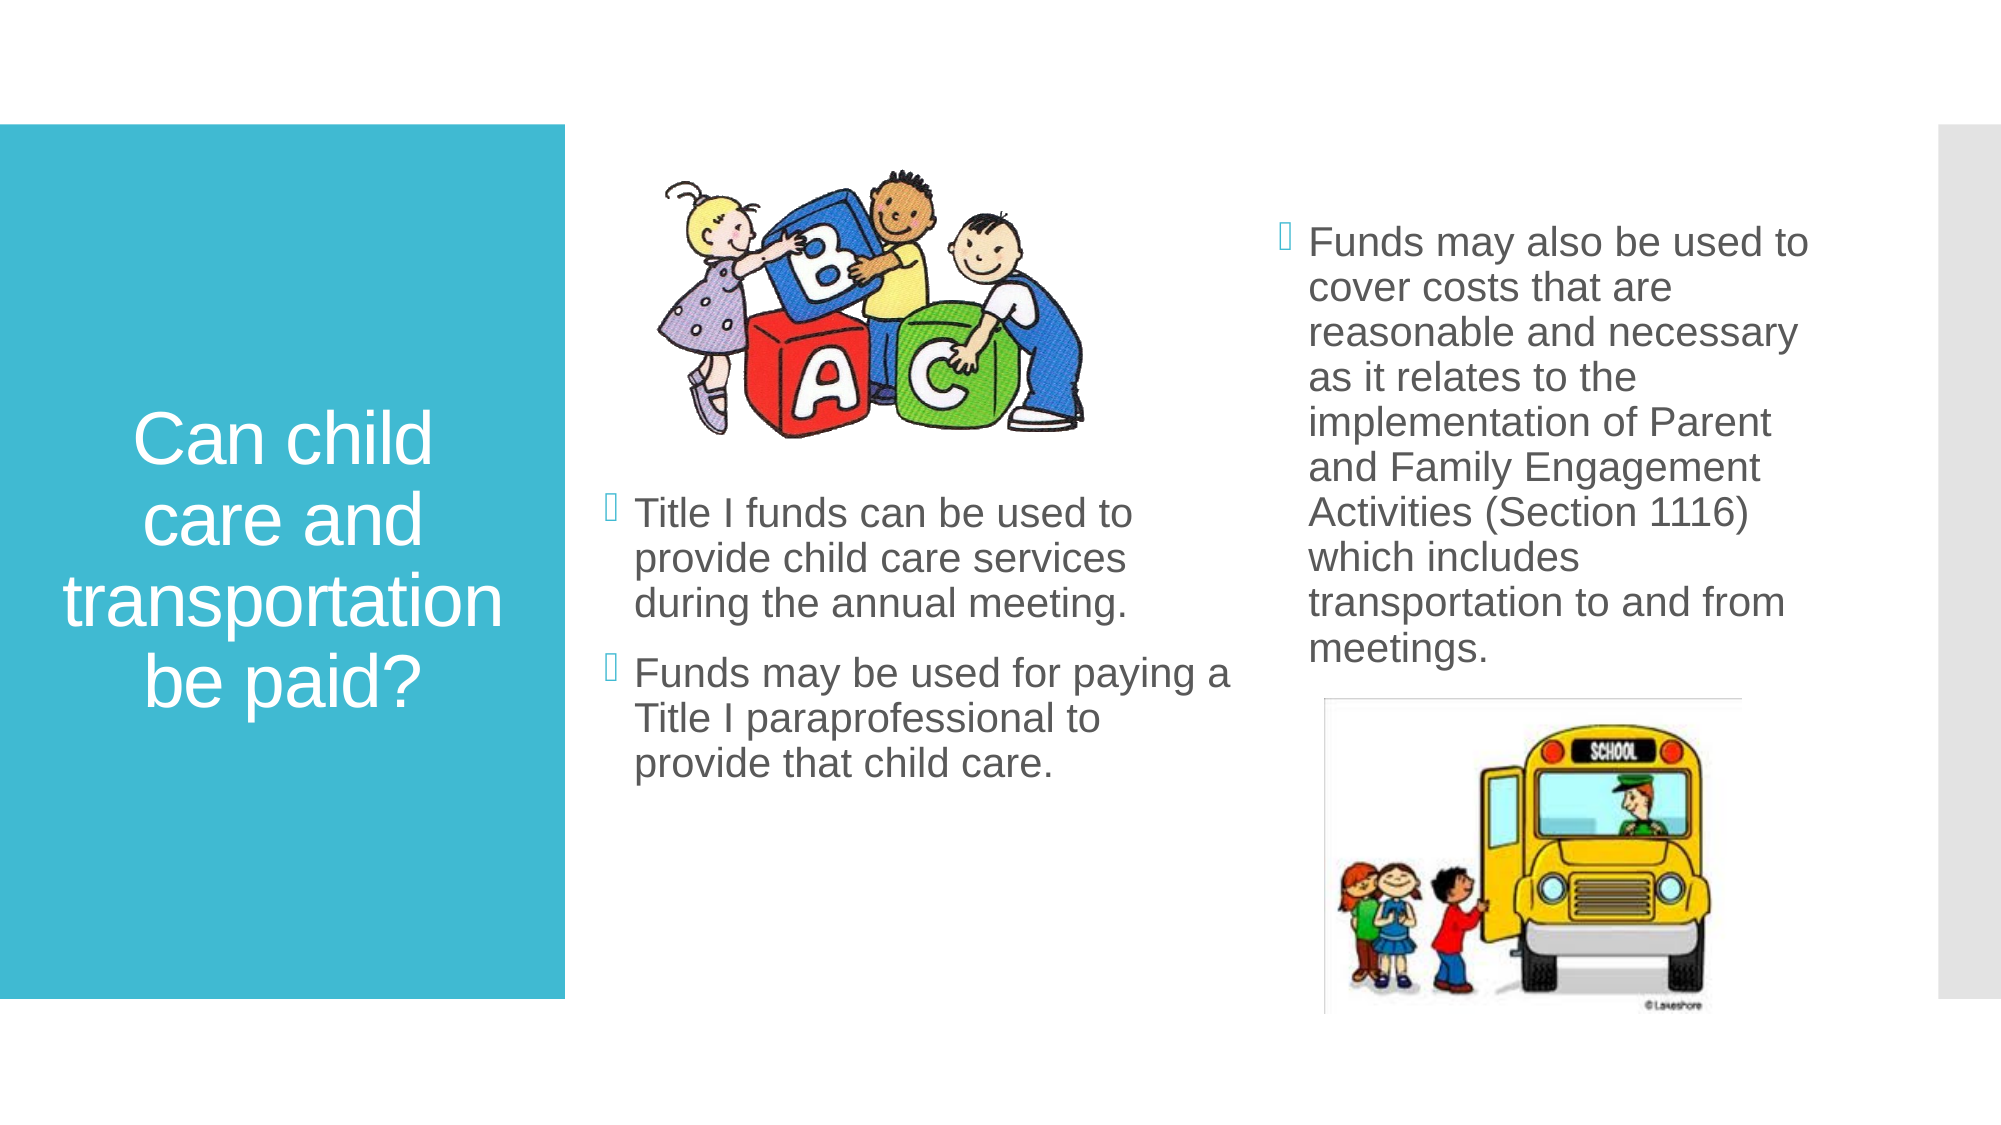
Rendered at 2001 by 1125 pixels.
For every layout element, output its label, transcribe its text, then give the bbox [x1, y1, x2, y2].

picture [643, 122, 1102, 464]
list Title I funds can be used to provide child care services during the annual meeting. Funds may be used for paying a Title I paraprofessional to provide that child care. [589, 218, 1249, 1059]
list Funds may also be used to cover costs that are reasonable and necessary as it relates to the implementation of Parent and Family Engagement Activities (Section 1116) which includes transportation to and from meetings. [1263, 25, 1862, 866]
title Can child care and transportation be paid? [41, 184, 525, 940]
picture [1324, 697, 1742, 1014]
